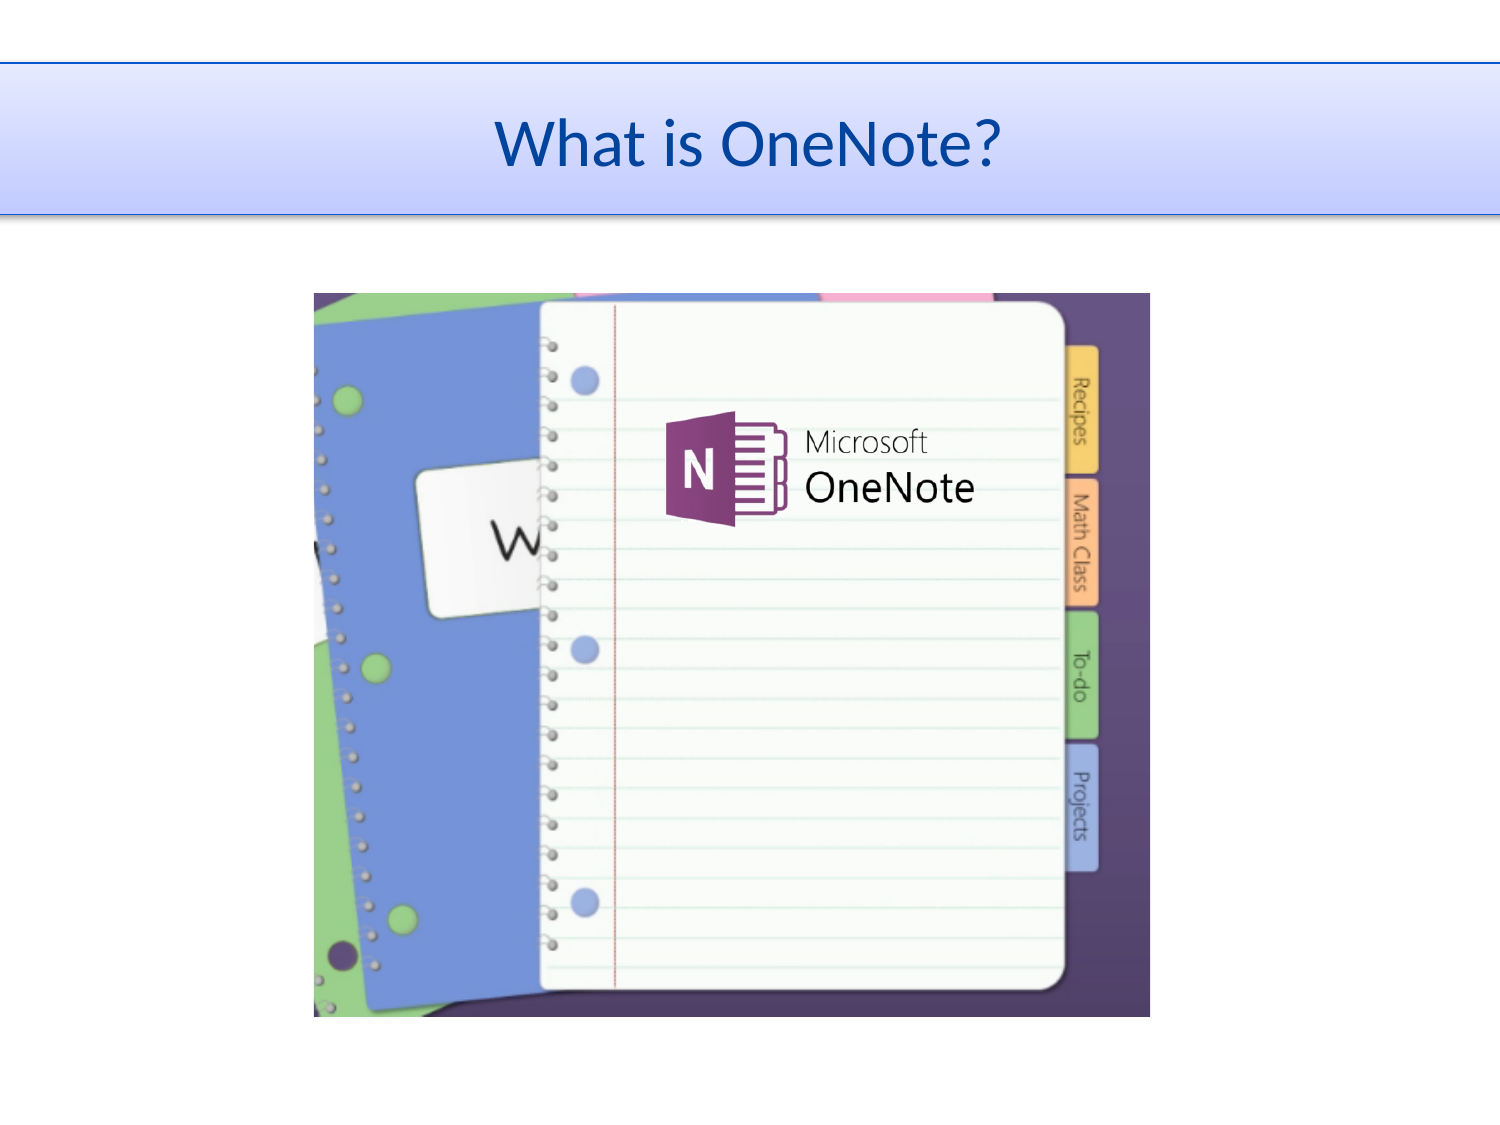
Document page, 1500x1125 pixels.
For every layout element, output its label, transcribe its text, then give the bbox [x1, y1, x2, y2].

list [313, 292, 1151, 1018]
title What is OneNote? [75, 45, 1425, 233]
text_box [1425, 62, 1500, 215]
text_box [0, 62, 75, 215]
picture [646, 396, 991, 539]
